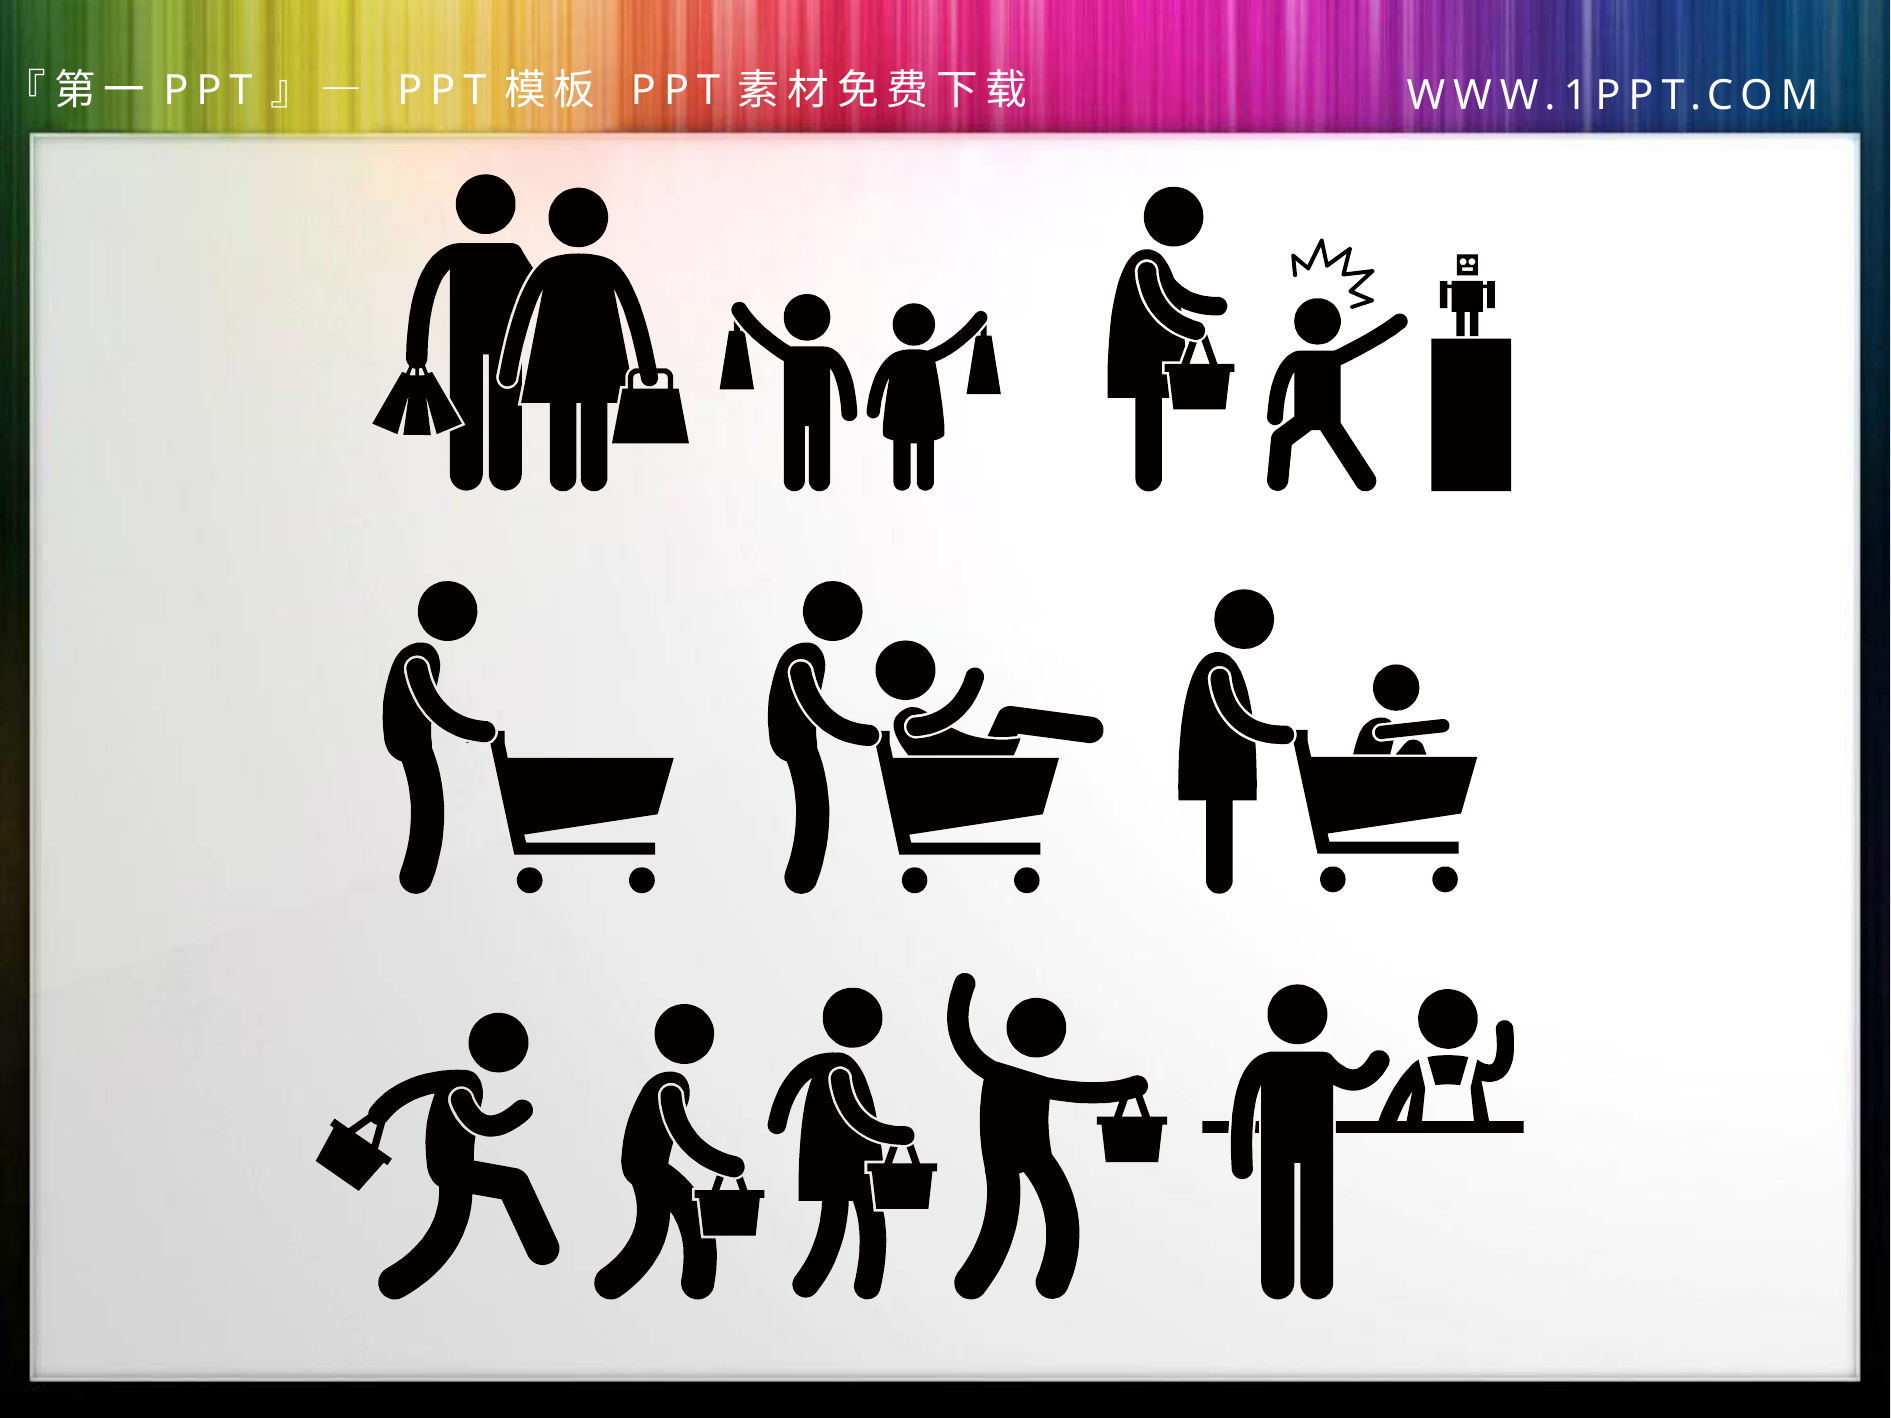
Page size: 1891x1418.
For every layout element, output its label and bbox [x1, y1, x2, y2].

text_box [1177, 589, 1478, 895]
text_box [1202, 984, 1525, 1300]
picture [0, 0, 1891, 1418]
text_box [946, 972, 1168, 1300]
text_box [767, 580, 1104, 895]
text_box [767, 987, 938, 1300]
text_box [1107, 186, 1512, 492]
text_box [594, 1003, 765, 1300]
text_box [719, 293, 1002, 492]
text_box [382, 580, 675, 895]
text_box [315, 1012, 560, 1300]
text_box [371, 174, 690, 492]
